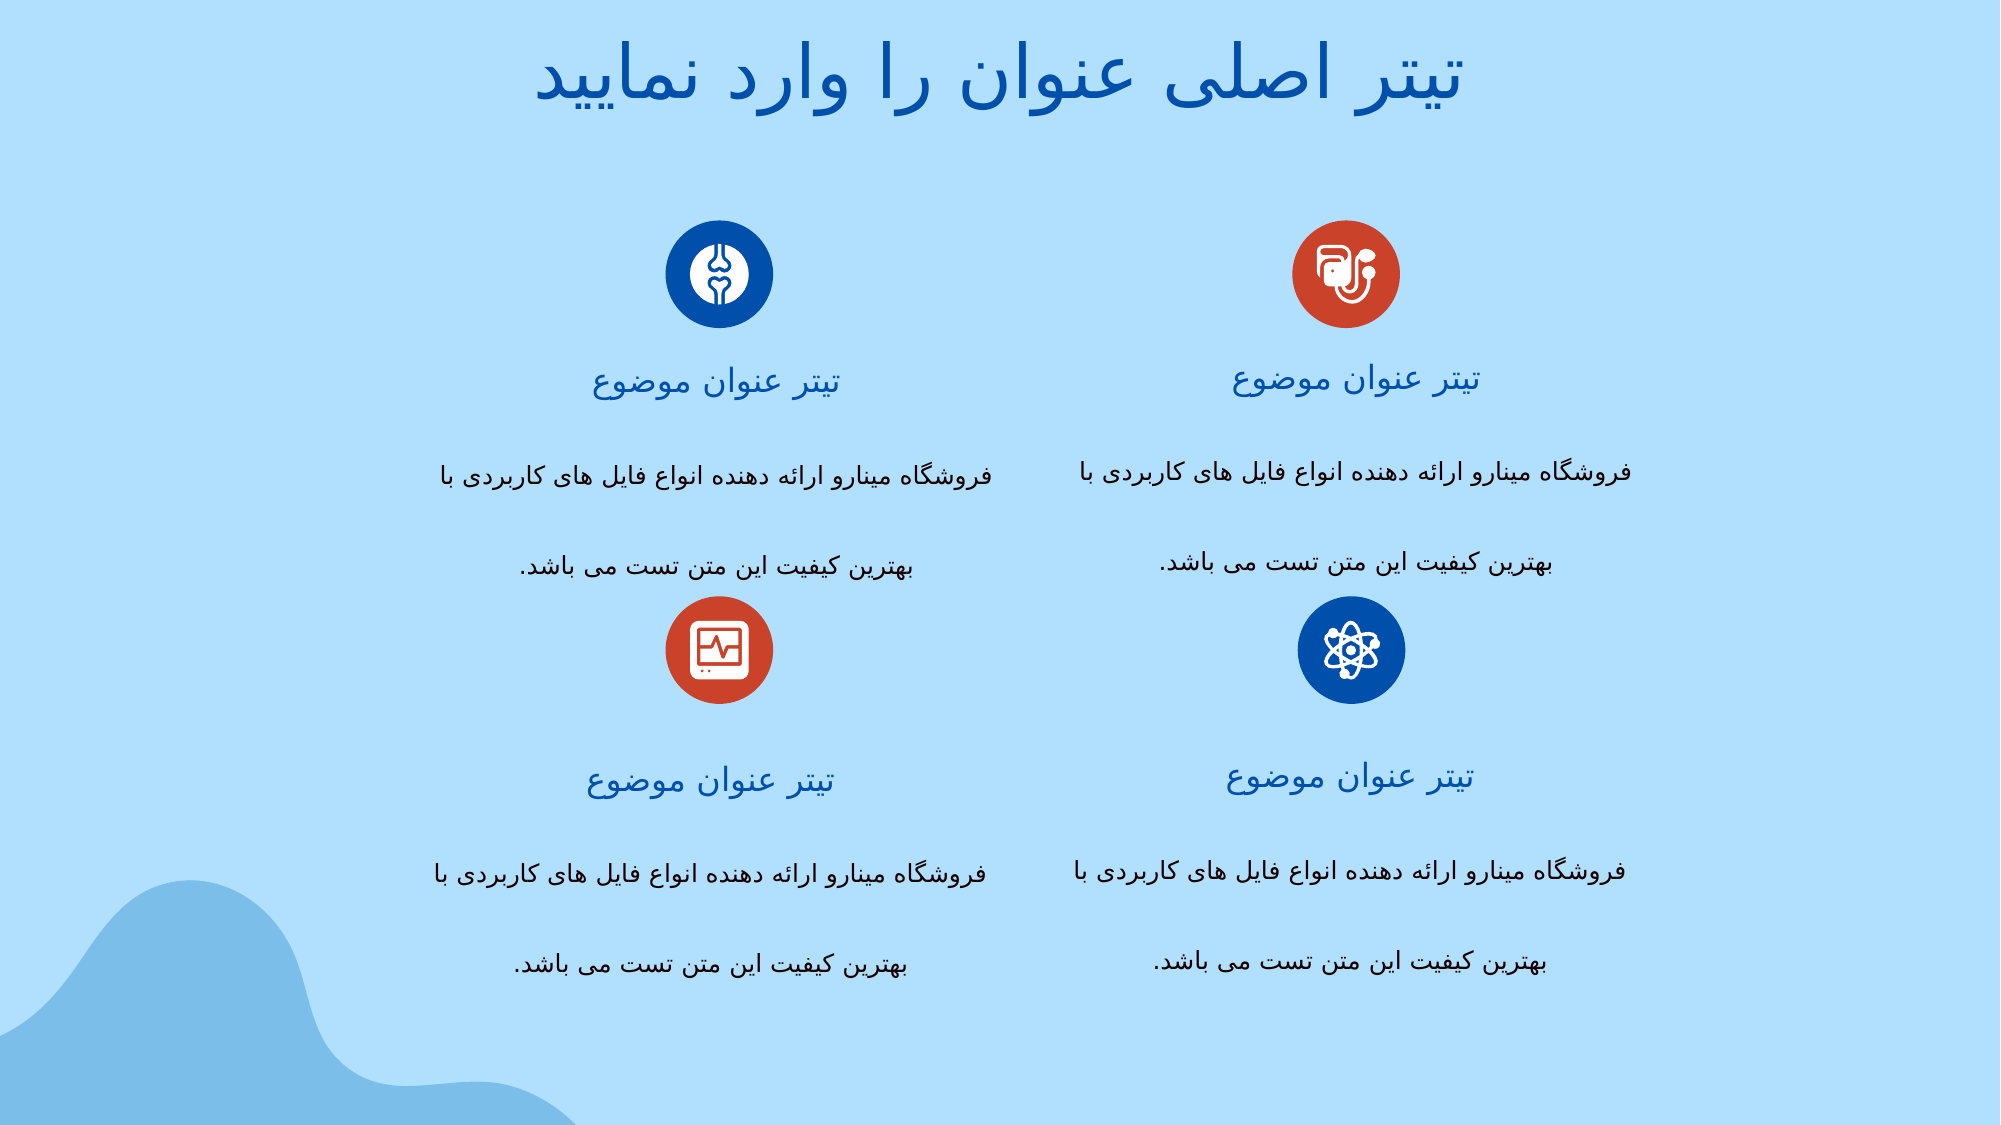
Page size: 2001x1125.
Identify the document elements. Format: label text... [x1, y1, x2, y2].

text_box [665, 220, 774, 329]
text_box تیتر عنوان موضوع فروشگاه مینارو ارائه دهنده انواع فایل های کاربردی با بهترین کیفیت این متن تست می باشد. [402, 272, 1031, 587]
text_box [665, 596, 774, 705]
text_box تیتر عنوان موضوع فروشگاه مینارو ارائه دهنده انواع فایل های کاربردی با بهترین کیفیت این متن تست می باشد. [1042, 268, 1671, 583]
text_box تیتر عنوان موضوع فروشگاه مینارو ارائه دهنده انواع فایل های کاربردی با بهترین کیفیت این متن تست می باشد. [1036, 667, 1665, 982]
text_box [1292, 220, 1401, 329]
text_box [1297, 596, 1406, 705]
text_box تیتر اصلی عنوان را وارد نمایید [0, 16, 2000, 122]
text_box تیتر عنوان موضوع فروشگاه مینارو ارائه دهنده انواع فایل های کاربردی با بهترین کیفیت این متن تست می باشد. [396, 670, 1025, 986]
